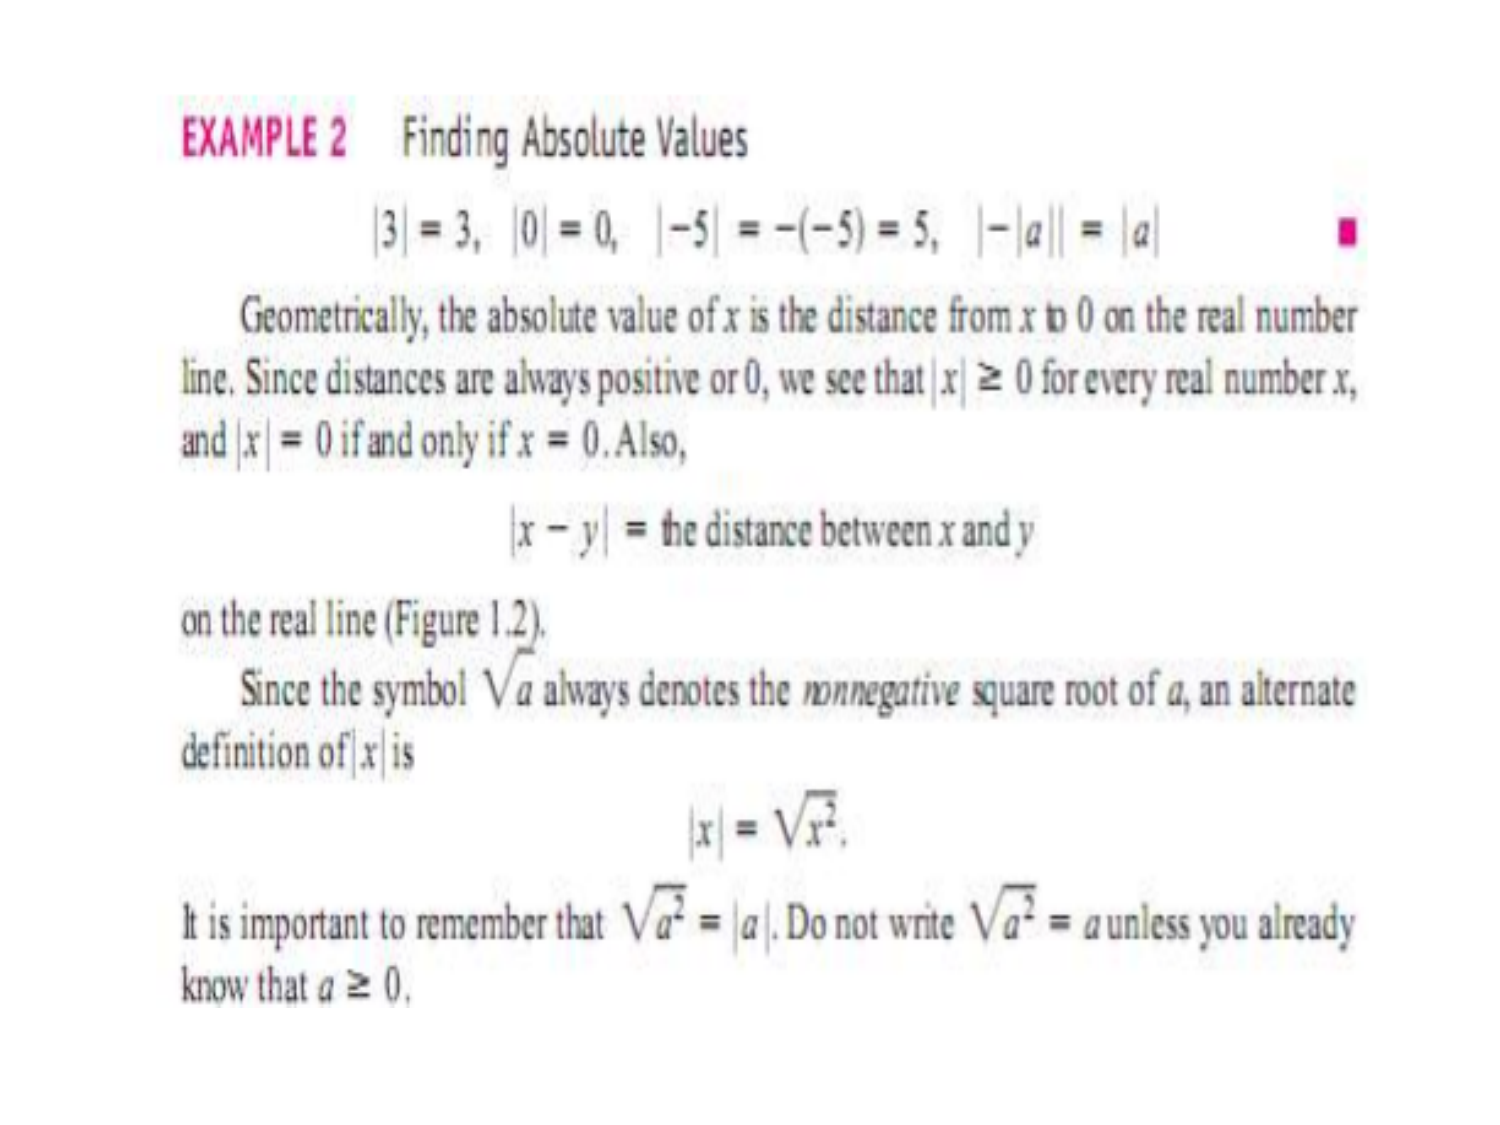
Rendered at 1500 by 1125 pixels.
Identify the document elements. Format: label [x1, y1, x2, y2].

picture [34, 93, 1454, 1008]
